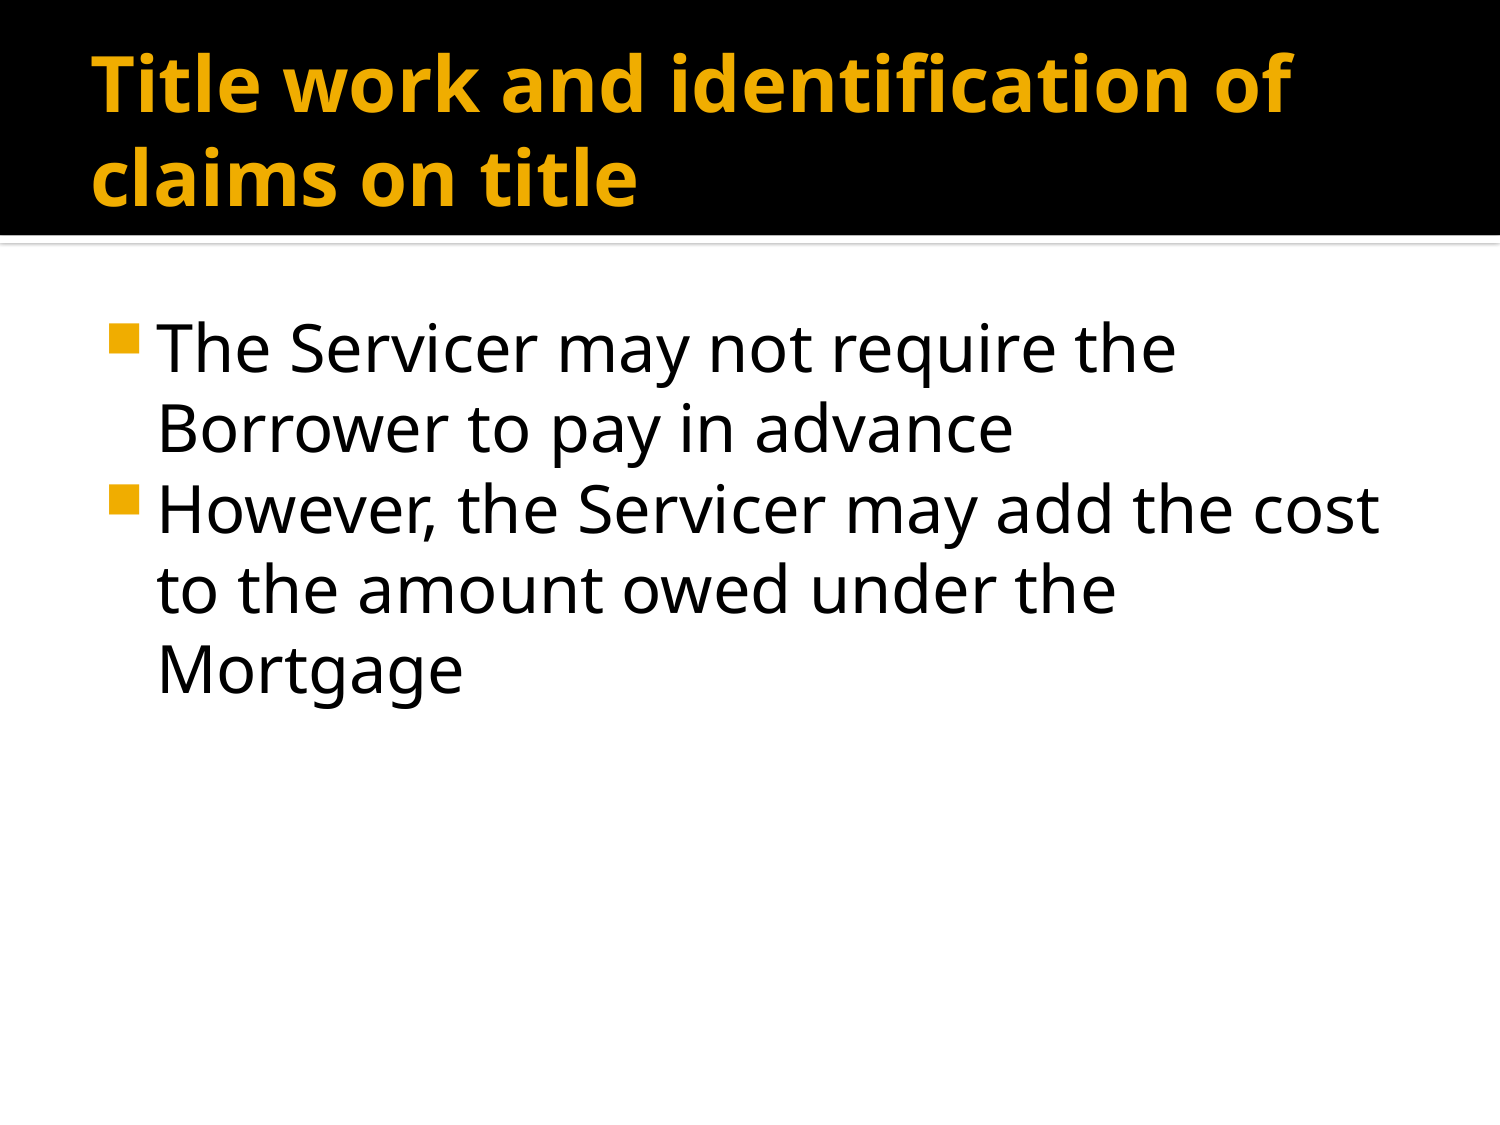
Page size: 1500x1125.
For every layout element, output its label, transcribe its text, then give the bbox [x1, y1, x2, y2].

list The Servicer may not require the Borrower to pay in advance However, the Servicer may add the cost to the amount owed under the Mortgage [75, 291, 1425, 1050]
title Title work and identification of claims on title [75, 25, 1425, 231]
